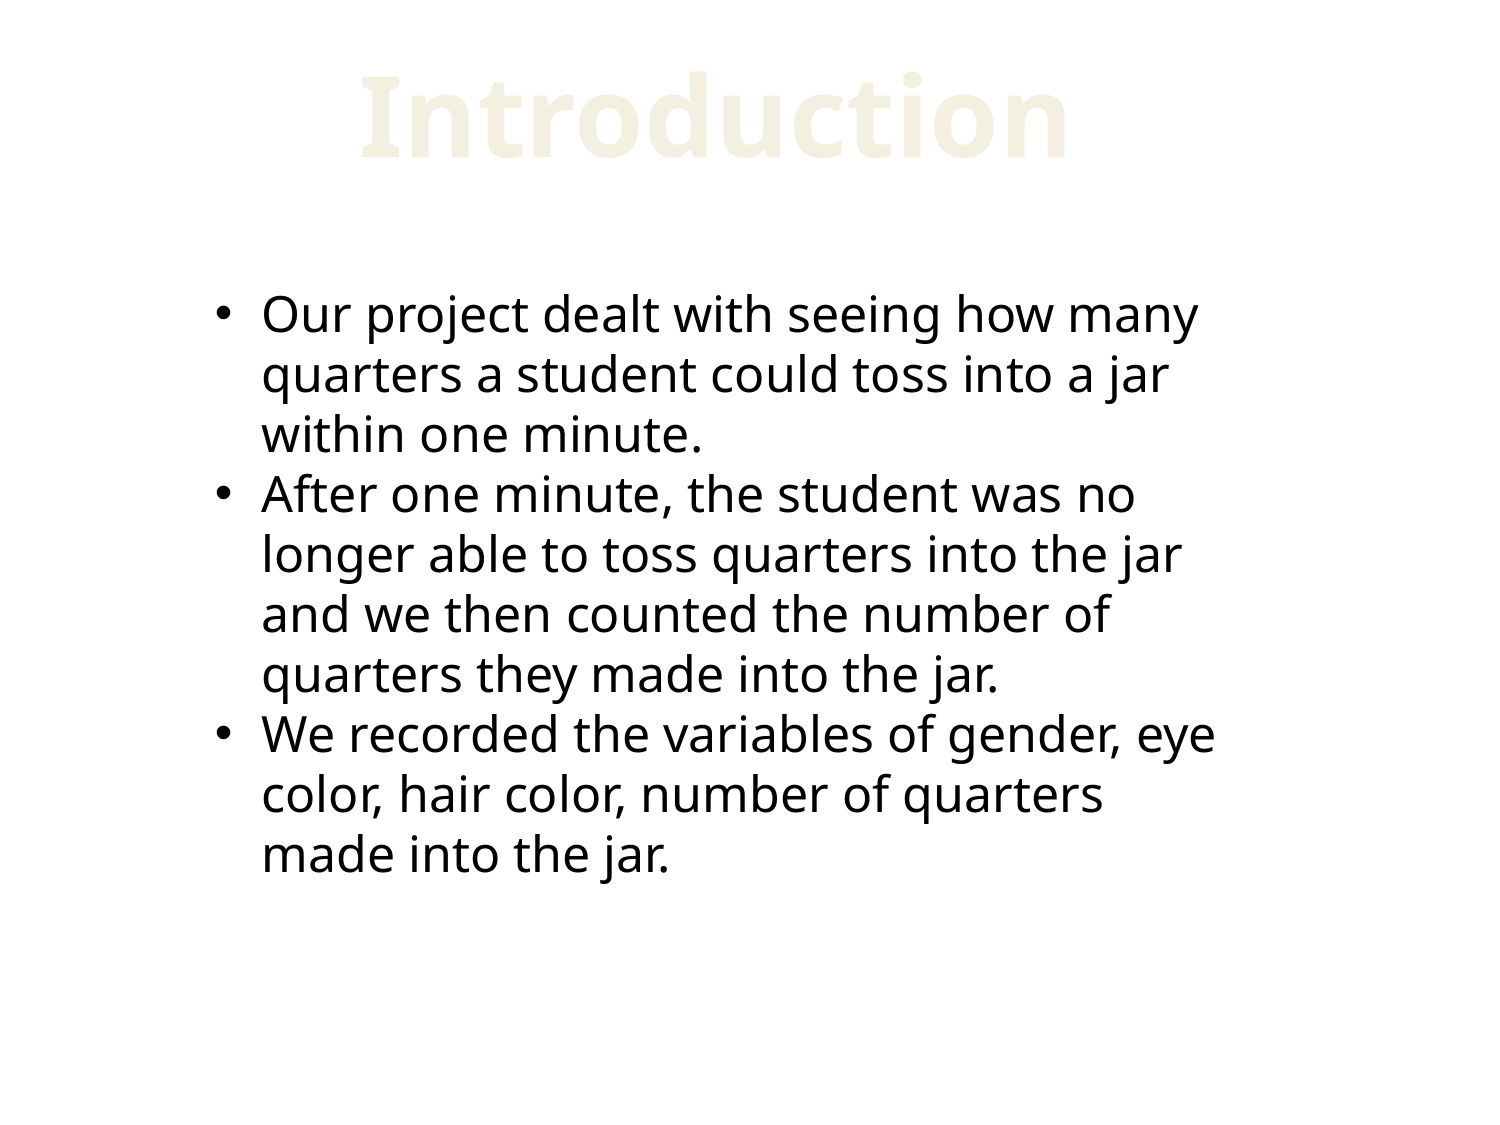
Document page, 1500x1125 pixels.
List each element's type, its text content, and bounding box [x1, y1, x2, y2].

text_box Introduction [344, 37, 1090, 188]
text_box Our project dealt with seeing how many quarters a student could toss into a jar within one minute. After one minute, the student was no longer able to toss quarters into the jar and we then counted the number of quarters they made into the jar. We recorded the variables of gender, eye color, hair color, number of quarters made into the jar. [199, 274, 1263, 890]
